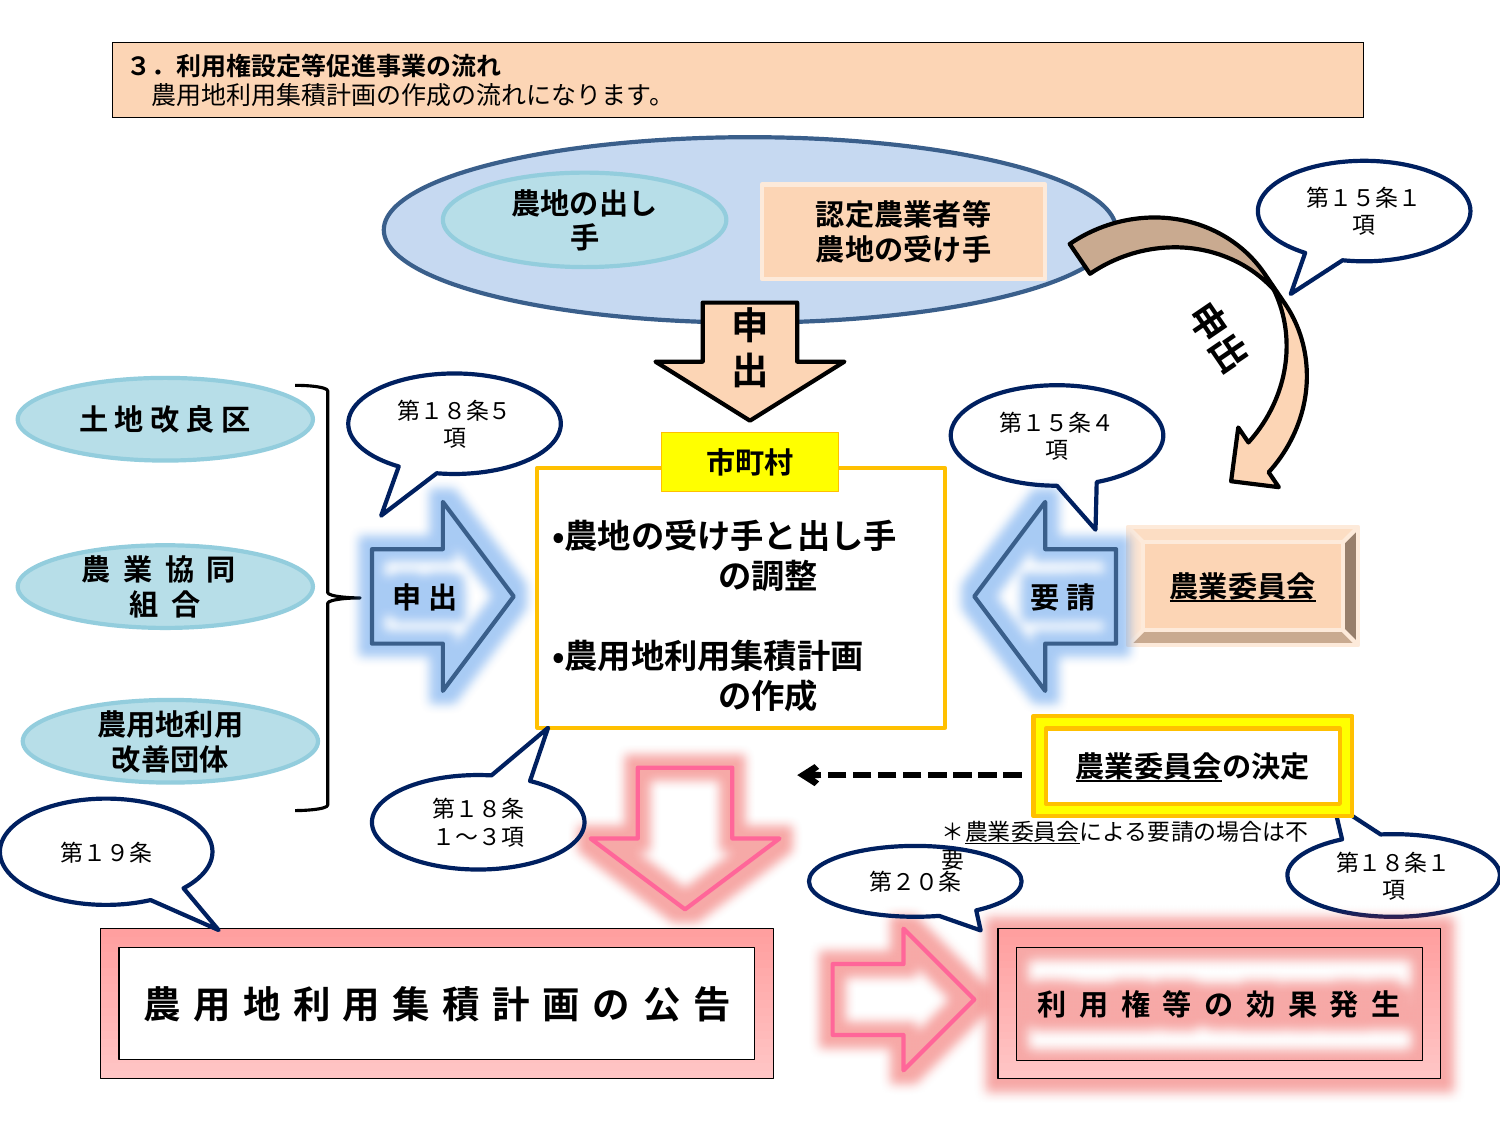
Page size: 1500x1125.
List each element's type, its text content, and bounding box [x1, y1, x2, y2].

text_box 土地改良区 [15, 375, 295, 463]
text_box 申出 [1067, 215, 1309, 490]
text_box 第２０条 [806, 843, 1024, 933]
text_box 第１５条１項 [1255, 158, 1473, 296]
text_box 市町村 [659, 430, 841, 494]
text_box ３．利用権設定等促進事業の流れ 農用地利用集積計画の作成の流れになります。 [112, 42, 1364, 118]
text_box 利用権等の効果発生 [996, 927, 1443, 1081]
text_box 農業委員会の決定 [1031, 714, 1354, 818]
text_box [830, 926, 977, 1073]
text_box [381, 135, 1117, 324]
text_box 農地の出し手 [440, 170, 729, 270]
text_box 申出 [369, 499, 516, 693]
text_box 農業委員会 [1126, 525, 1360, 647]
text_box 認定農業者等 農地の受け手 [760, 182, 1047, 281]
text_box ・農地の受け手と出し手 の調整 ・農用地利用集積計画 の作成 [535, 466, 947, 730]
text_box [295, 384, 352, 812]
text_box 第１８条 １～３項 [369, 726, 587, 872]
text_box 要請 [972, 499, 1119, 693]
text_box 農用地利用集積計画の公告 [98, 927, 776, 1081]
text_box ＊農業委員会による要請の場合は不要 [927, 810, 1341, 881]
text_box 第１９条 [0, 796, 221, 932]
text_box 申出 [653, 300, 847, 423]
text_box 第１５条４項 [948, 383, 1166, 532]
text_box 農用地利用 改善団体 [20, 697, 295, 785]
text_box 農業協同組合 [15, 543, 295, 631]
text_box 権利移動 [1134, 529, 1352, 540]
text_box [588, 765, 782, 912]
text_box 第１８条５項 [346, 371, 563, 518]
text_box 第１８条１項 [1286, 814, 1500, 912]
